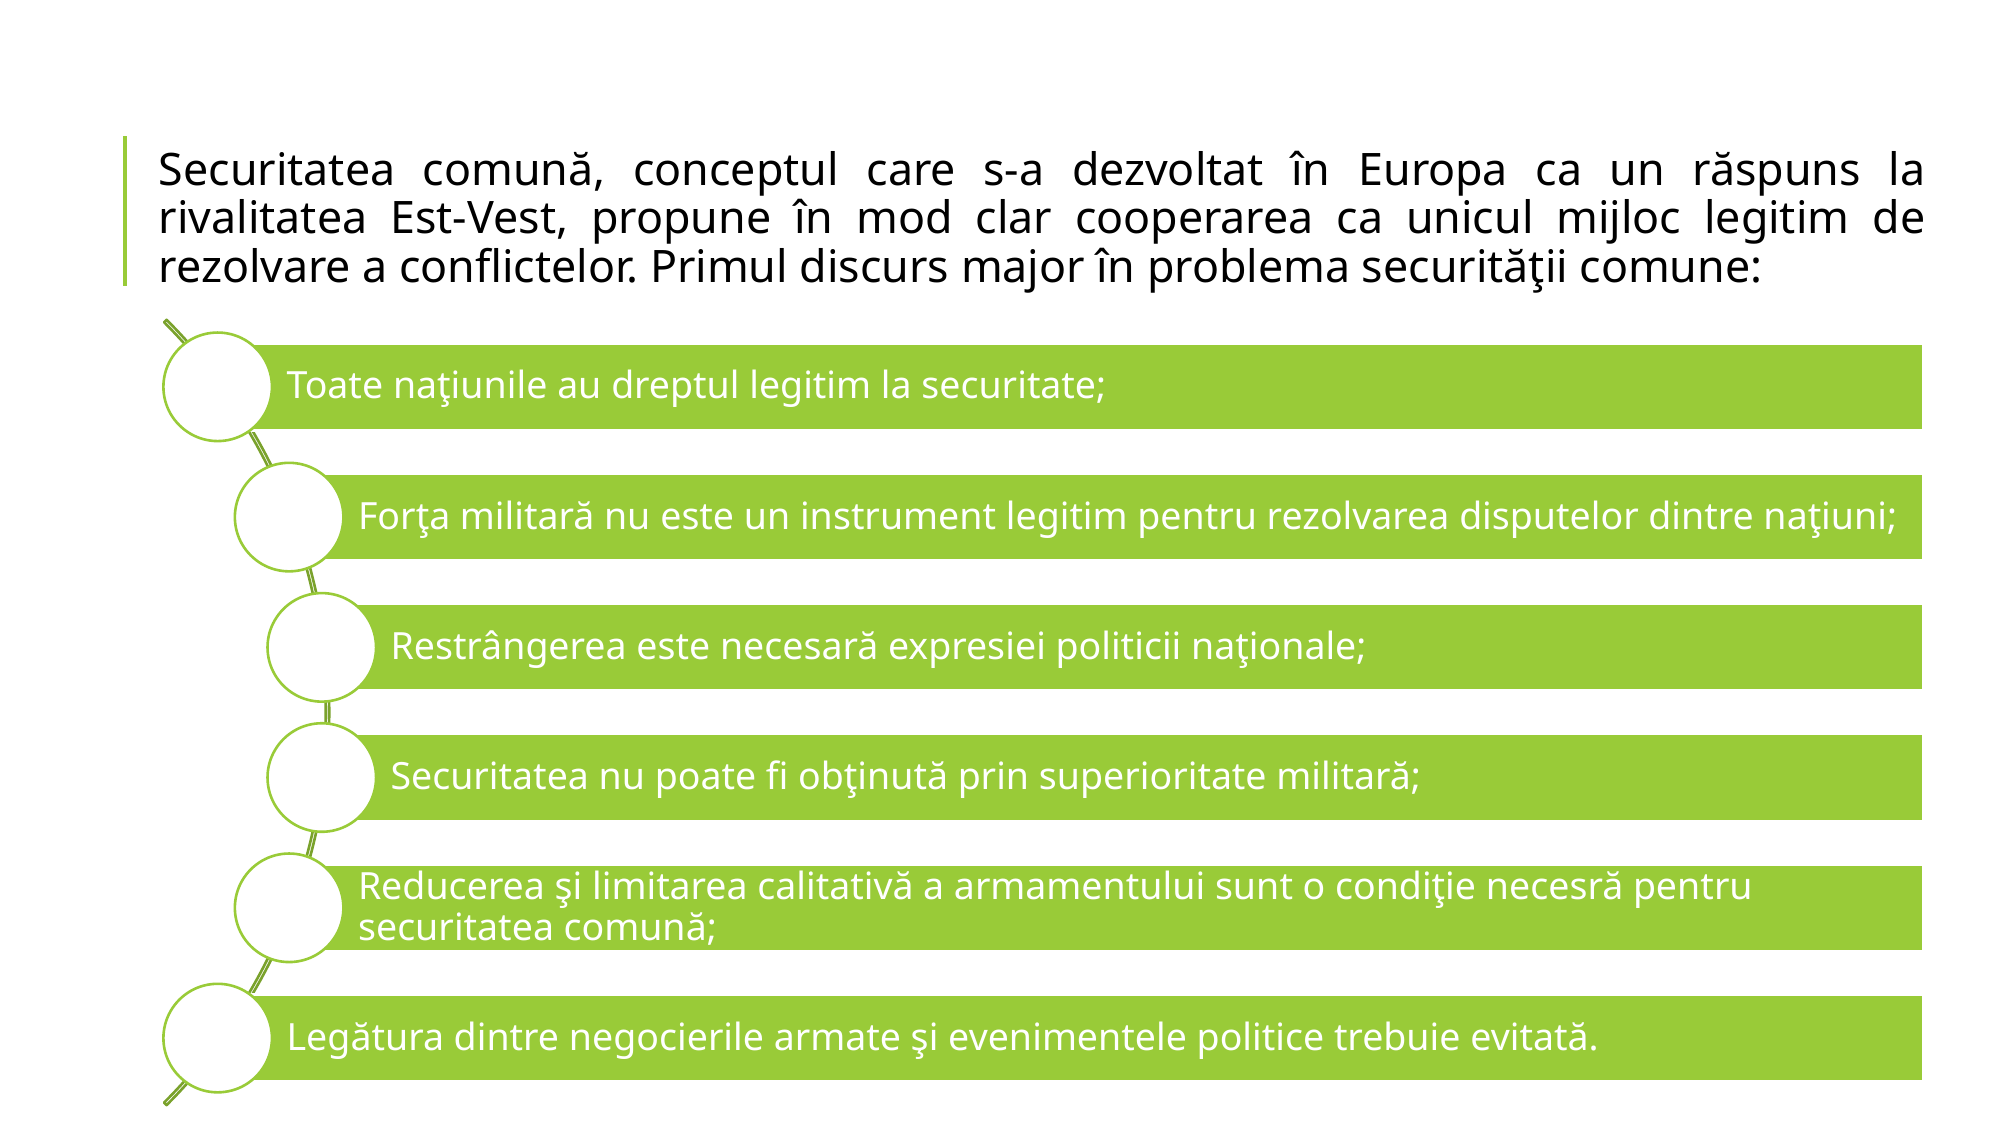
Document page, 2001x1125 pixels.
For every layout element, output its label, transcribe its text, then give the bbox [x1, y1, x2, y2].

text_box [151, 299, 1936, 1125]
list Securitatea comună, conceptul care s-a dezvoltat în Europa ca un răspuns la rivalitatea Est-Vest, propune în mod clar cooperarea ca unicul mijloc legitim de rezolvare a conflictelor. Primul discurs major în problema securităţii comune: [151, 139, 1935, 296]
